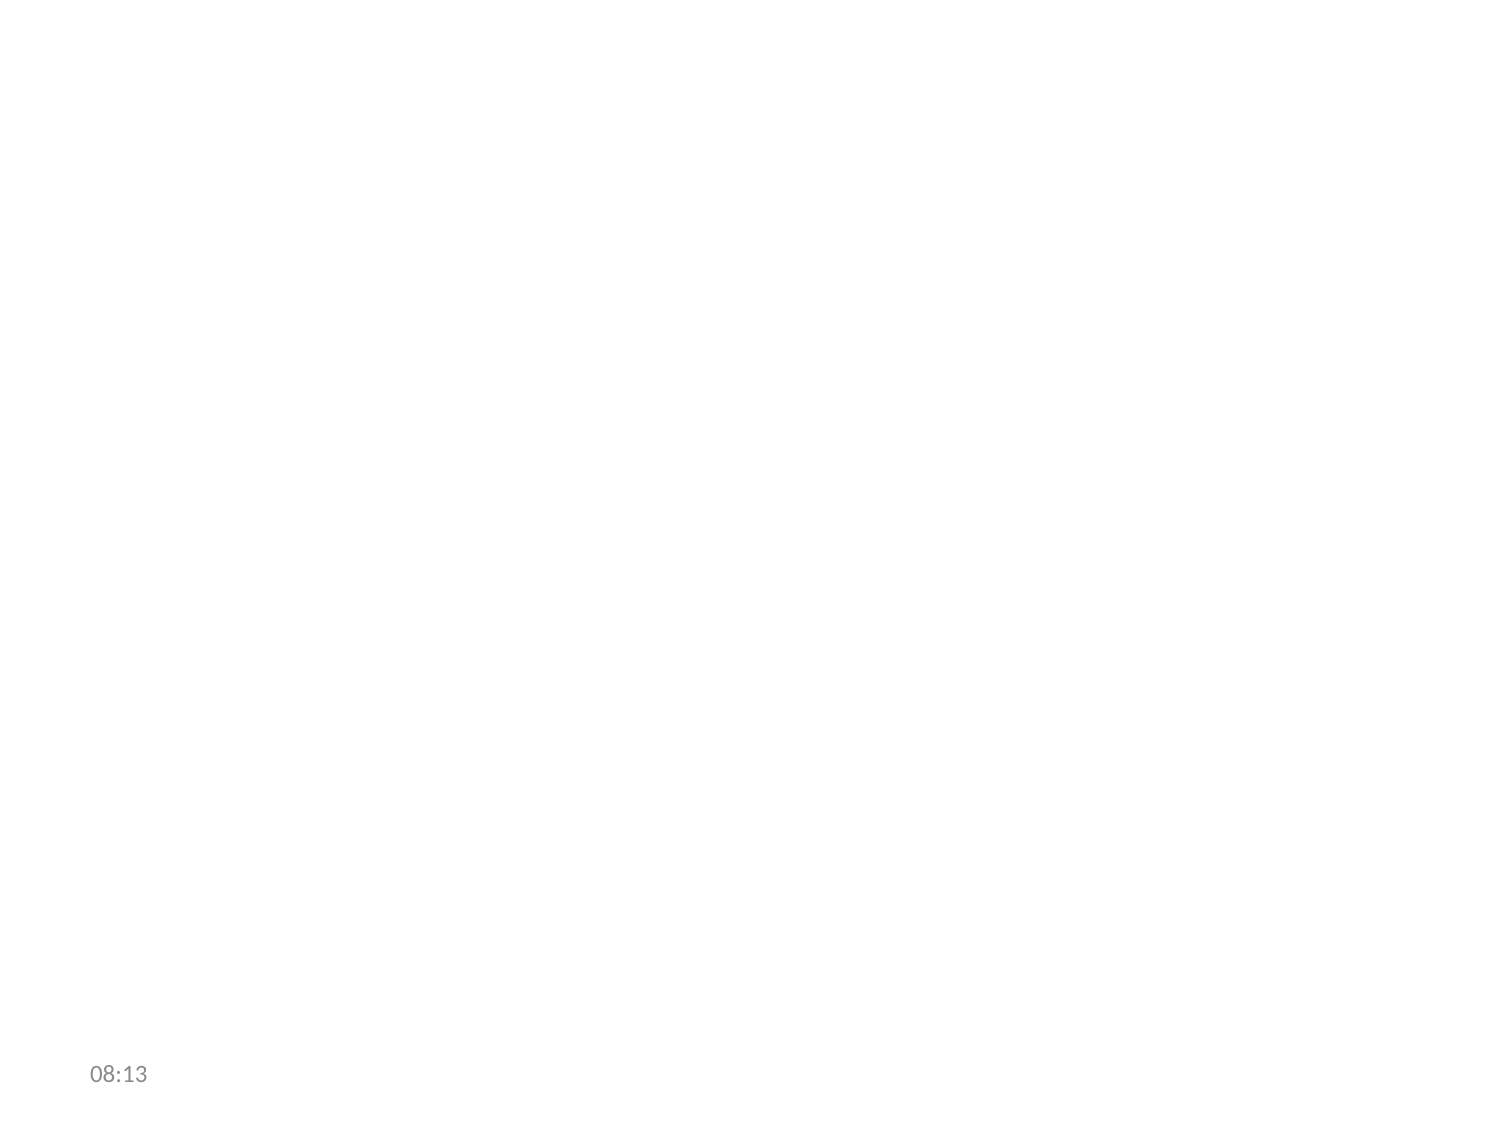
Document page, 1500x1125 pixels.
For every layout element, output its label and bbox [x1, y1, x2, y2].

slide_number [75, 1042, 425, 1103]
